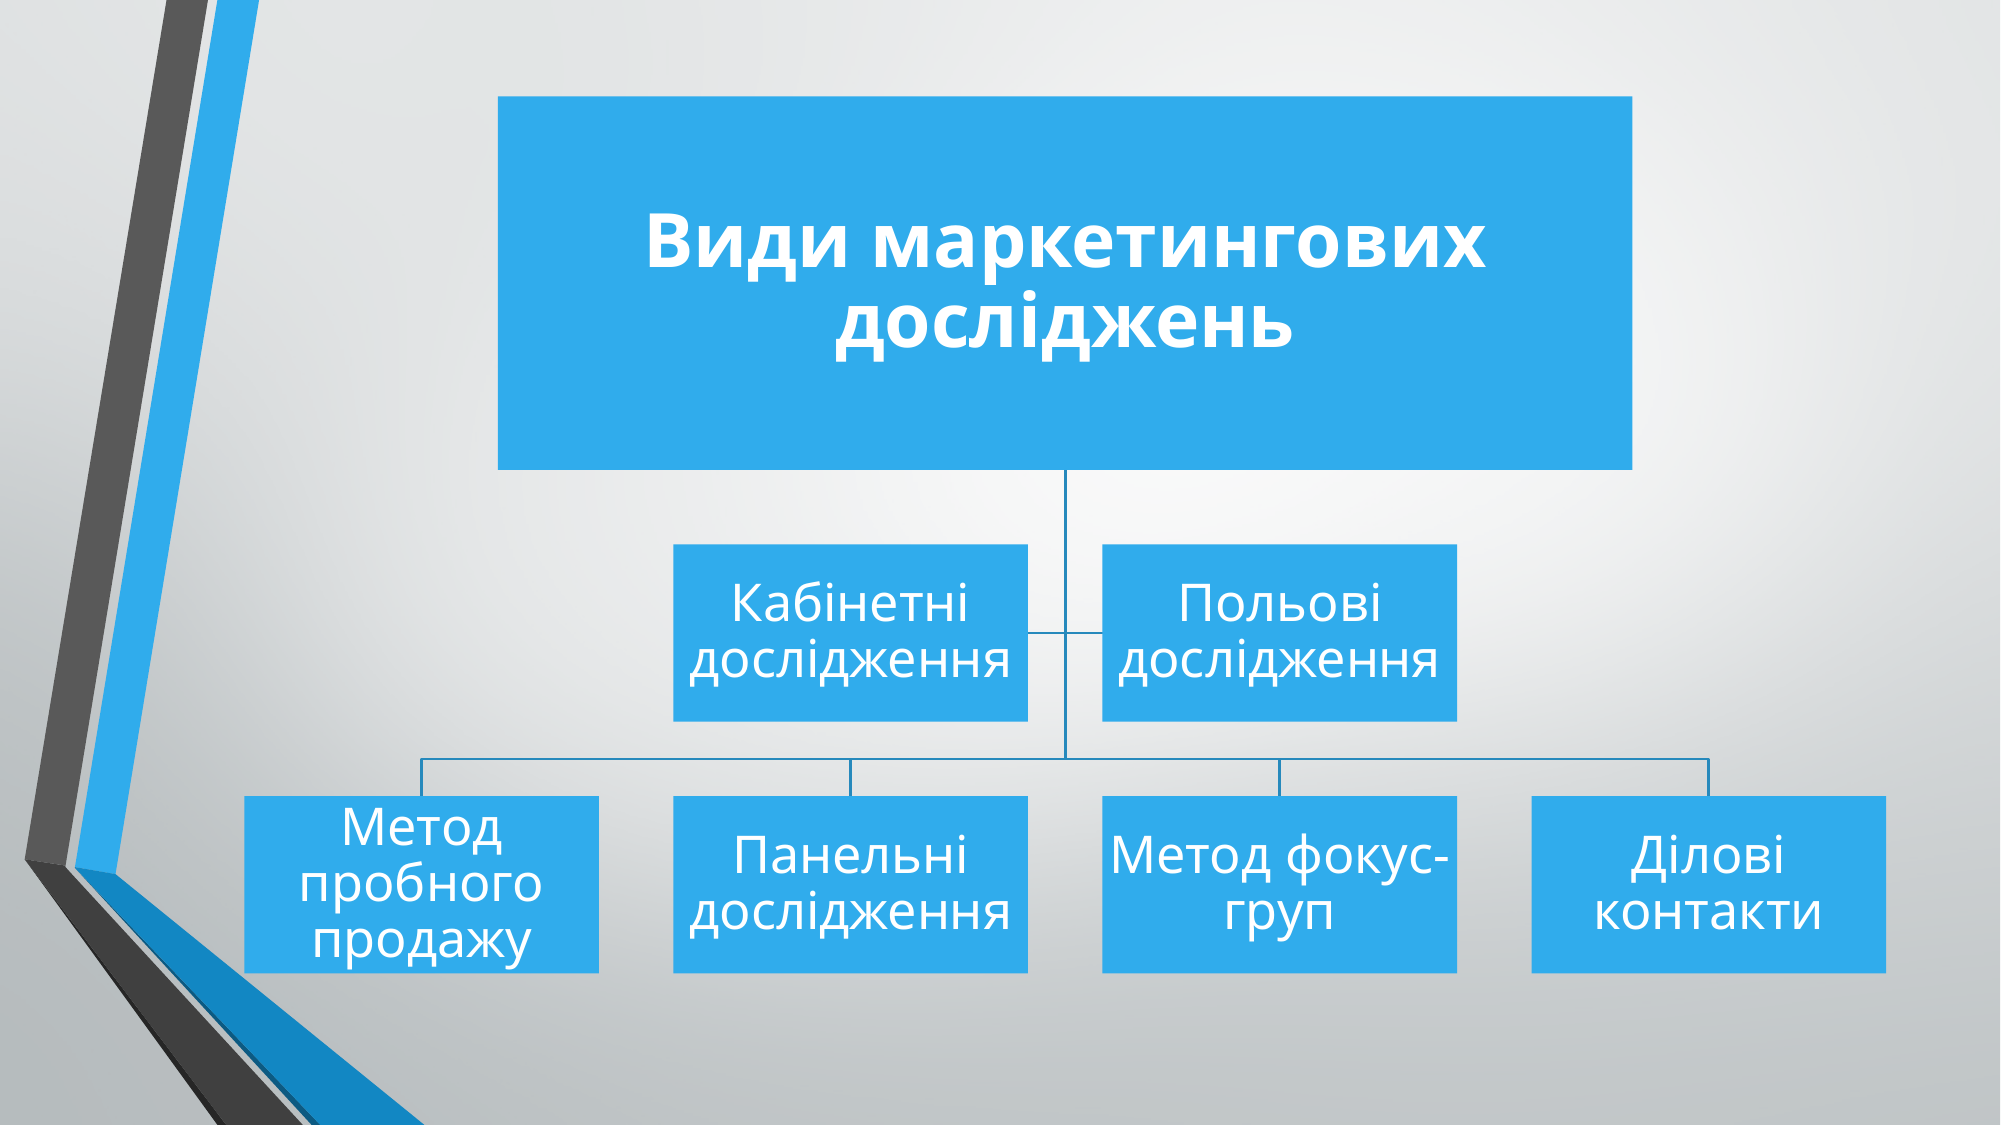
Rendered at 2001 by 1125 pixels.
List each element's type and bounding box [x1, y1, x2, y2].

list [243, 37, 1888, 1033]
